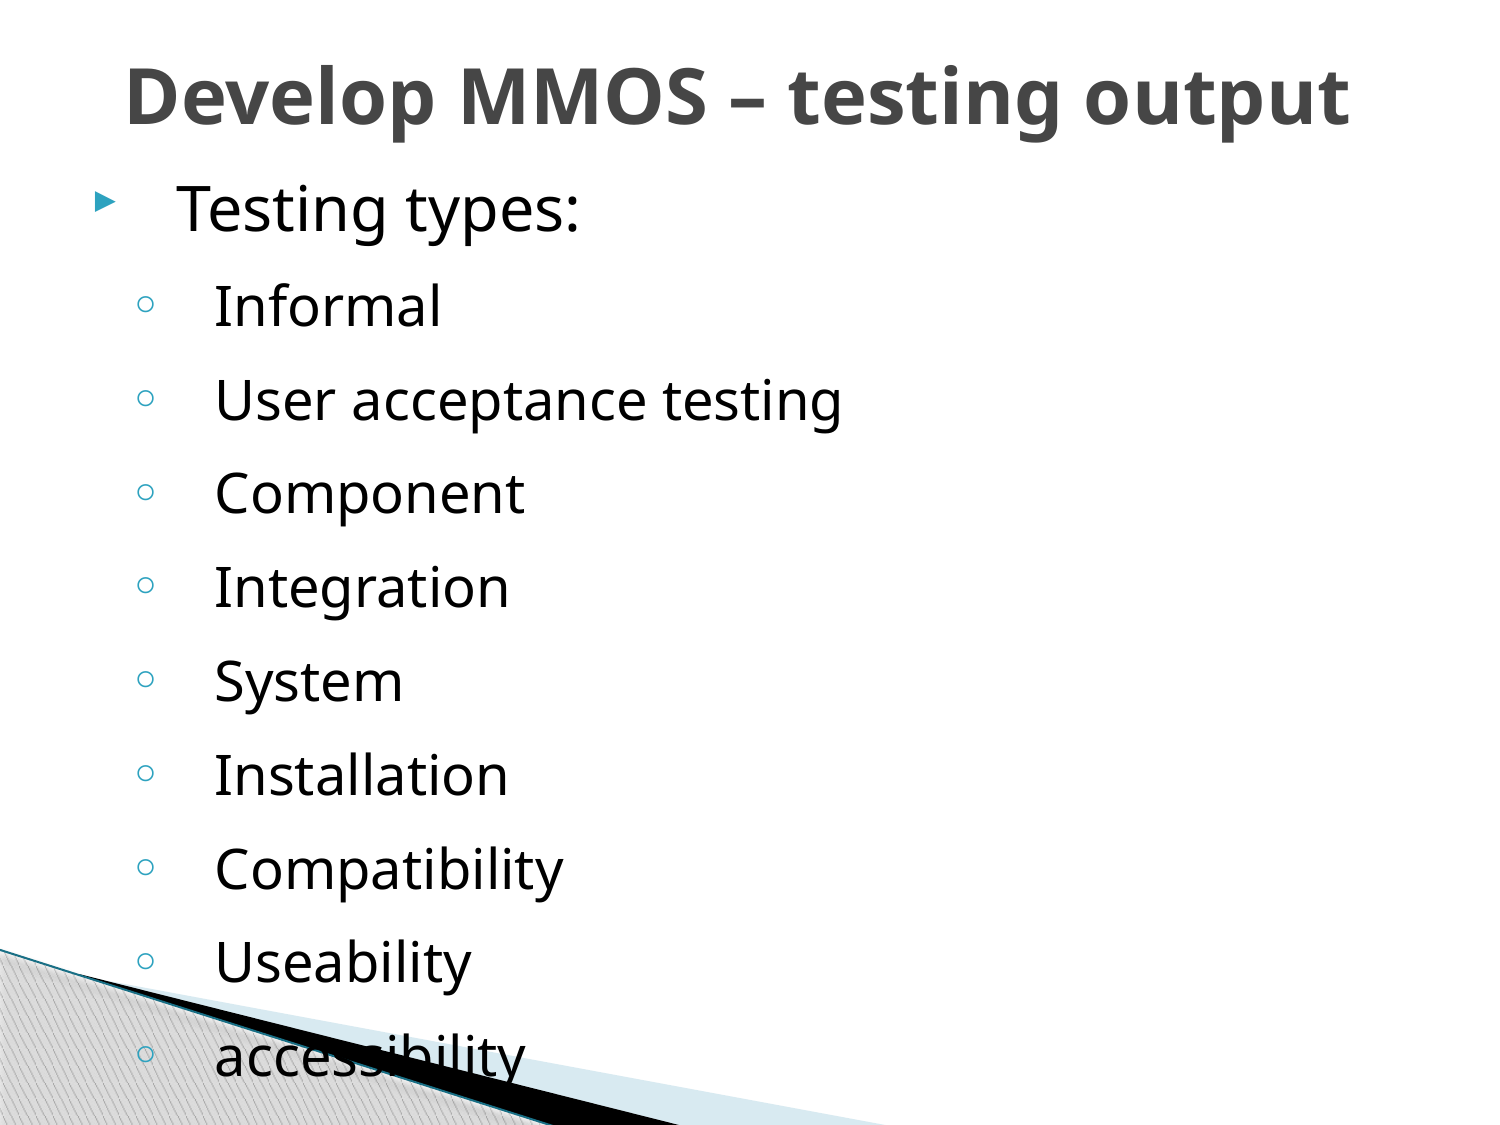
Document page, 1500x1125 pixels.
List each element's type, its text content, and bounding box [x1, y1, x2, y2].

title Develop MMOS – testing output [100, 0, 1376, 188]
list Testing types: Informal User acceptance testing Component Integration System Installation Compatibility Useability accessibility [76, 160, 1447, 1106]
